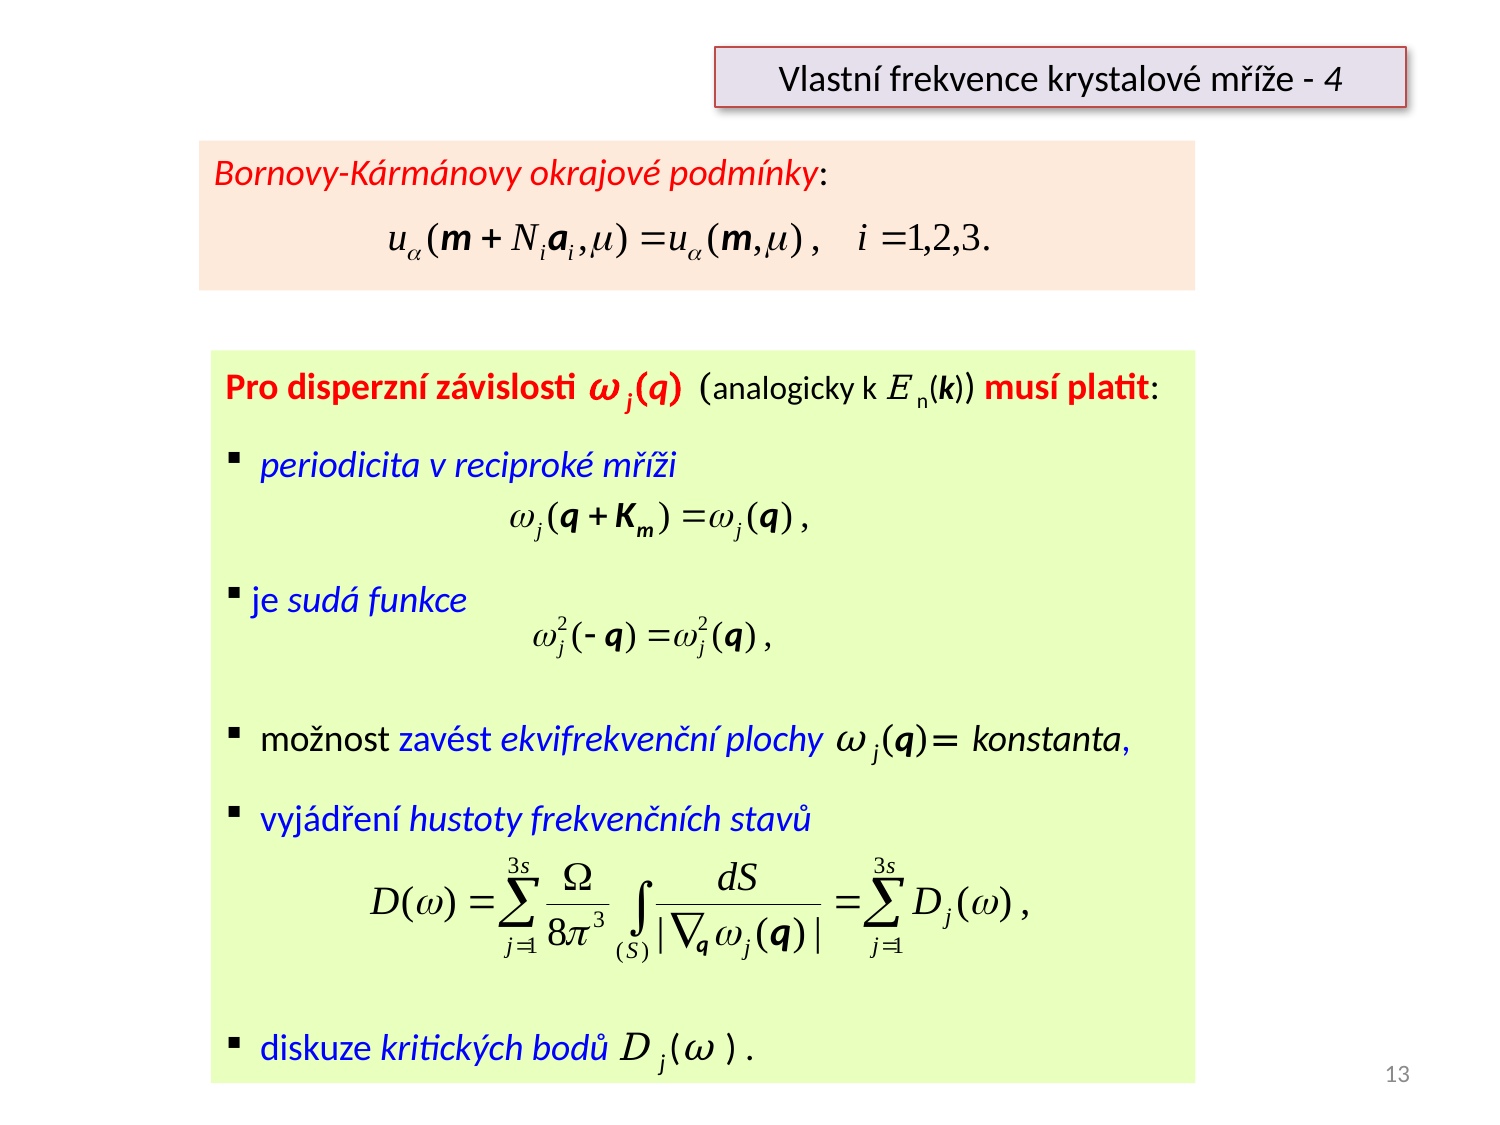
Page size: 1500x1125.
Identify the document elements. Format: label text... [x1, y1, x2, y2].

slide_number 13 [1074, 1042, 1425, 1103]
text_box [198, 140, 1196, 293]
text_box Vlastní frekvence krystalové mříže - 4 [714, 46, 1407, 107]
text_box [210, 350, 1196, 1055]
